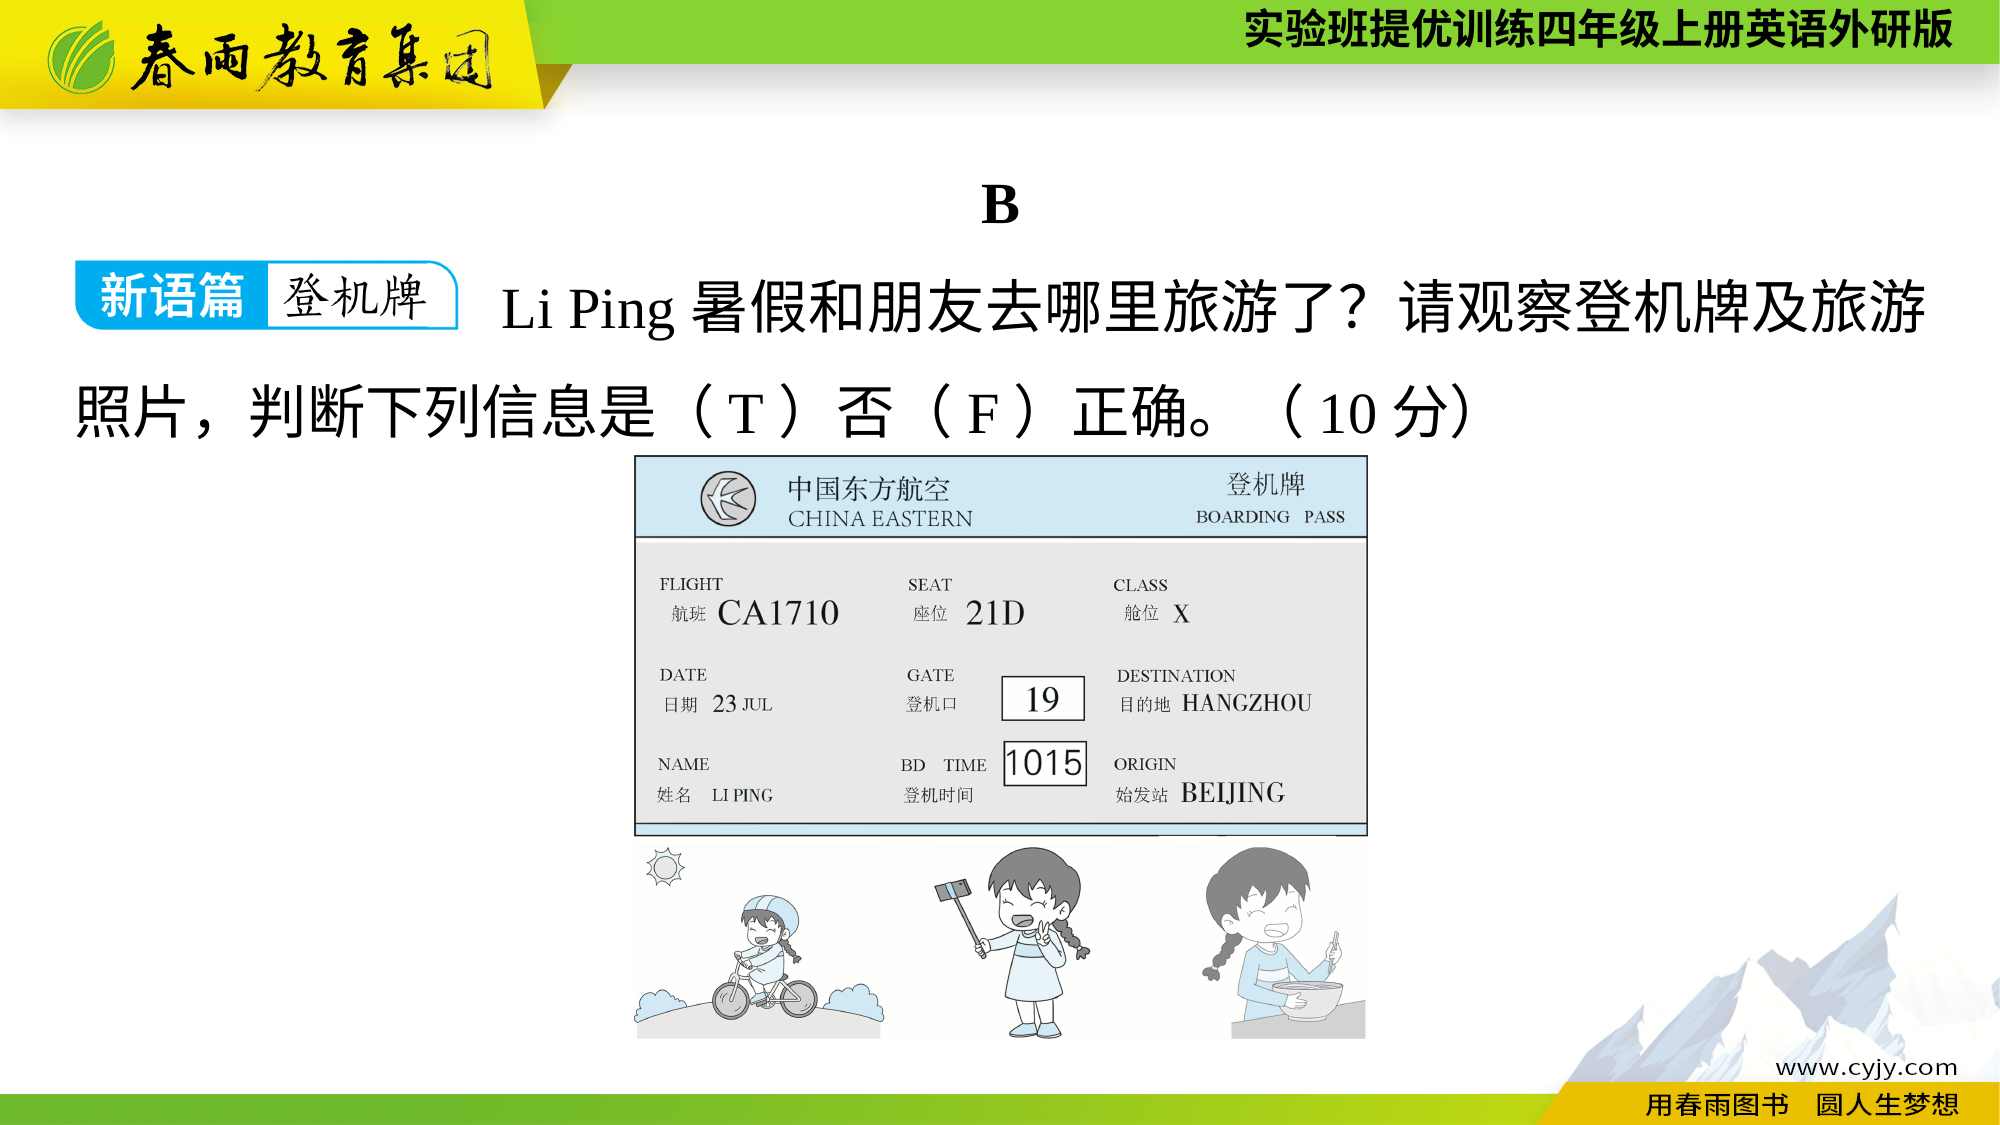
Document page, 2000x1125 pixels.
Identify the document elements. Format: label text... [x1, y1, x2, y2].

picture [0, 0, 2000, 1125]
list B Li Ping暑假和朋友去哪里旅游了？请观察登机牌及旅游照片，判断下列信息是（T）否（F）正确。（10分） [59, 122, 1944, 456]
